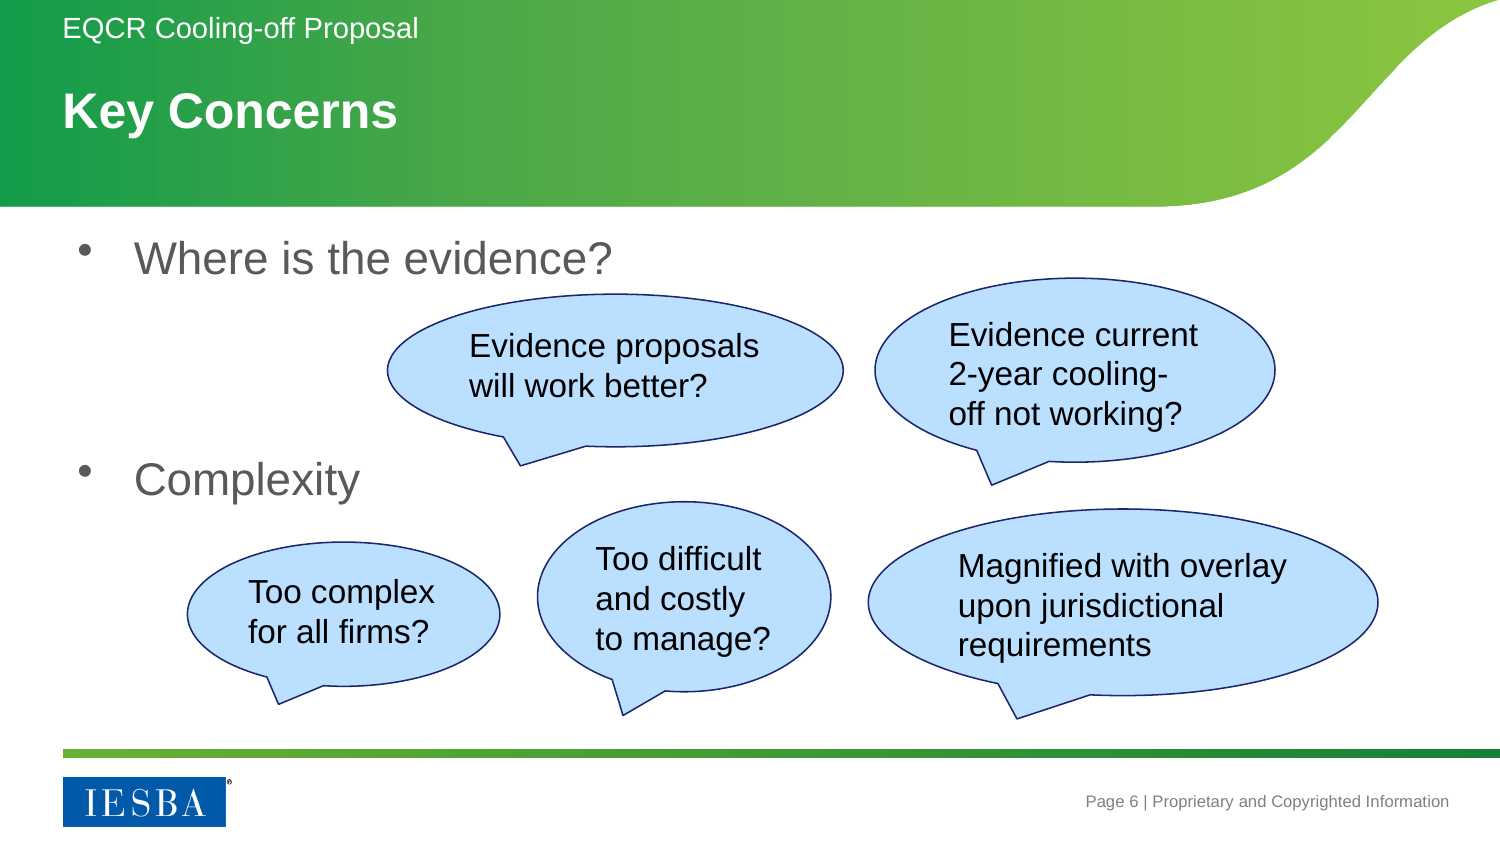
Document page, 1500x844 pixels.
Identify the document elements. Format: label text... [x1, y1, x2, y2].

text_box Too difficult and costly to manage? [537, 501, 831, 716]
list Where is the evidence? Complexity [62, 220, 1475, 747]
text_box Evidence current 2-year cooling-off not working? [875, 278, 1276, 486]
picture [0, 0, 1500, 207]
subtitle EQCR Cooling-off Proposal [62, 9, 500, 38]
picture [63, 777, 232, 827]
title Key Concerns [62, 75, 1300, 142]
text_box Evidence proposals will work better? [387, 294, 844, 466]
text_box Magnified with overlay upon jurisdictional requirements [868, 508, 1378, 719]
text_box Too complex for all firms? [187, 542, 500, 705]
